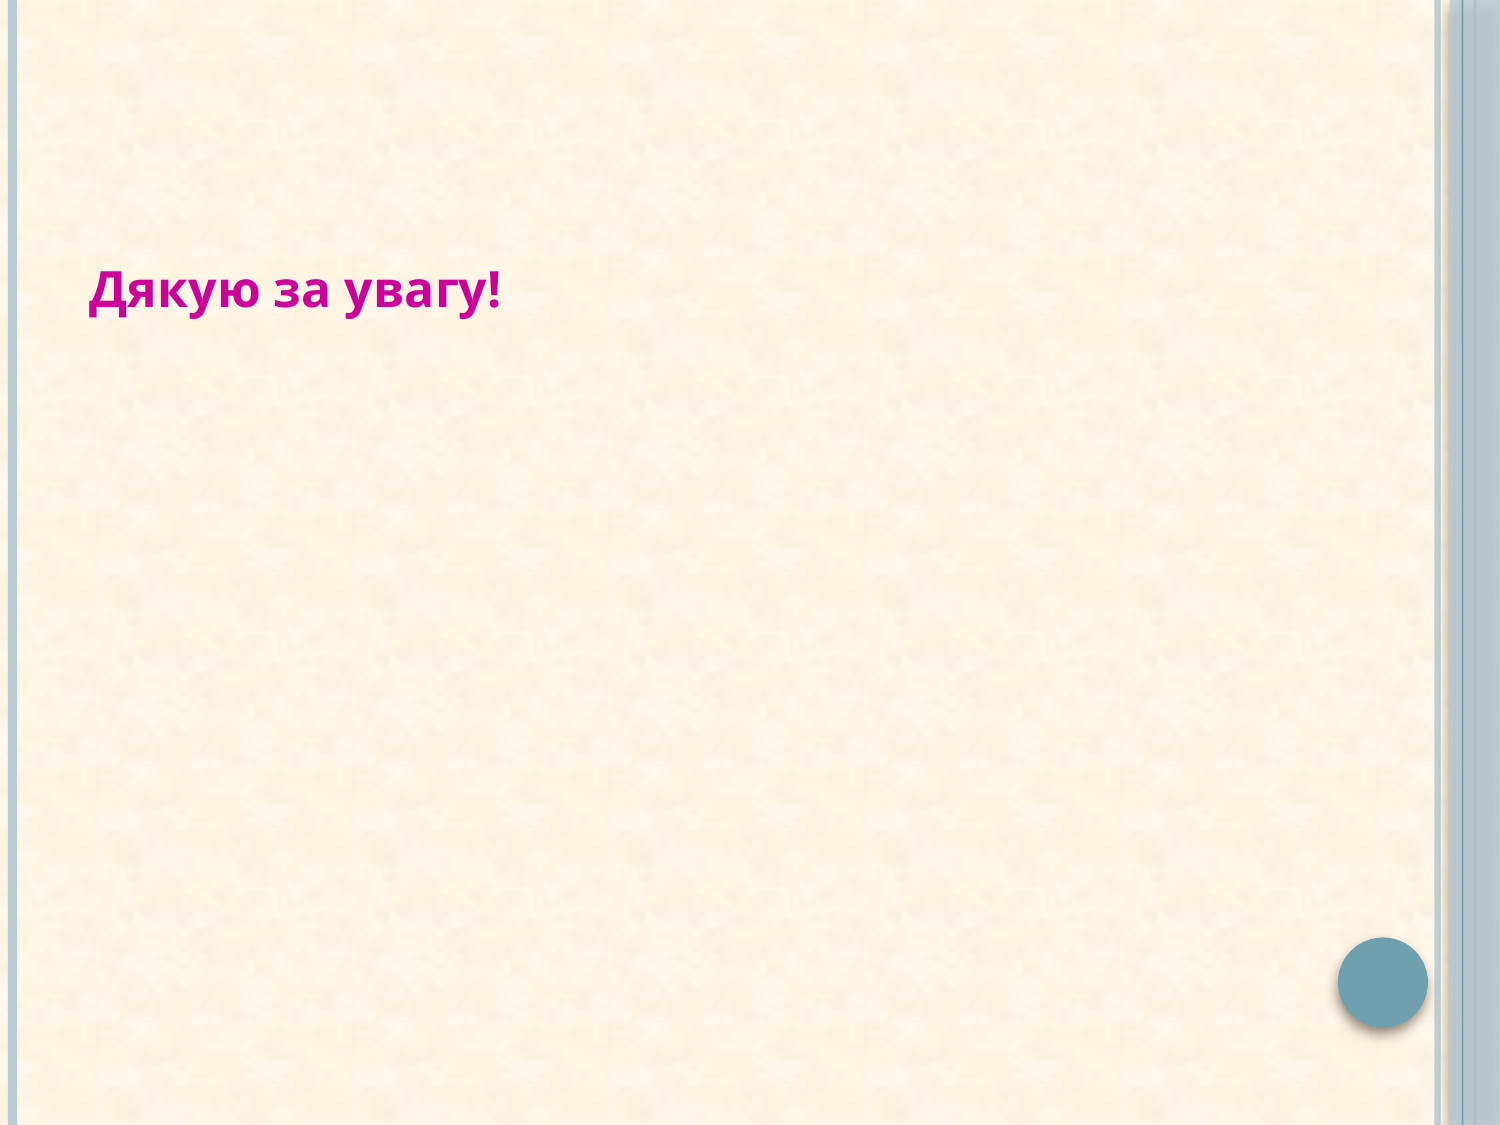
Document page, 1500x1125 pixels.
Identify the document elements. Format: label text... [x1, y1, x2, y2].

list Дякую за увагу! [75, 249, 1375, 838]
